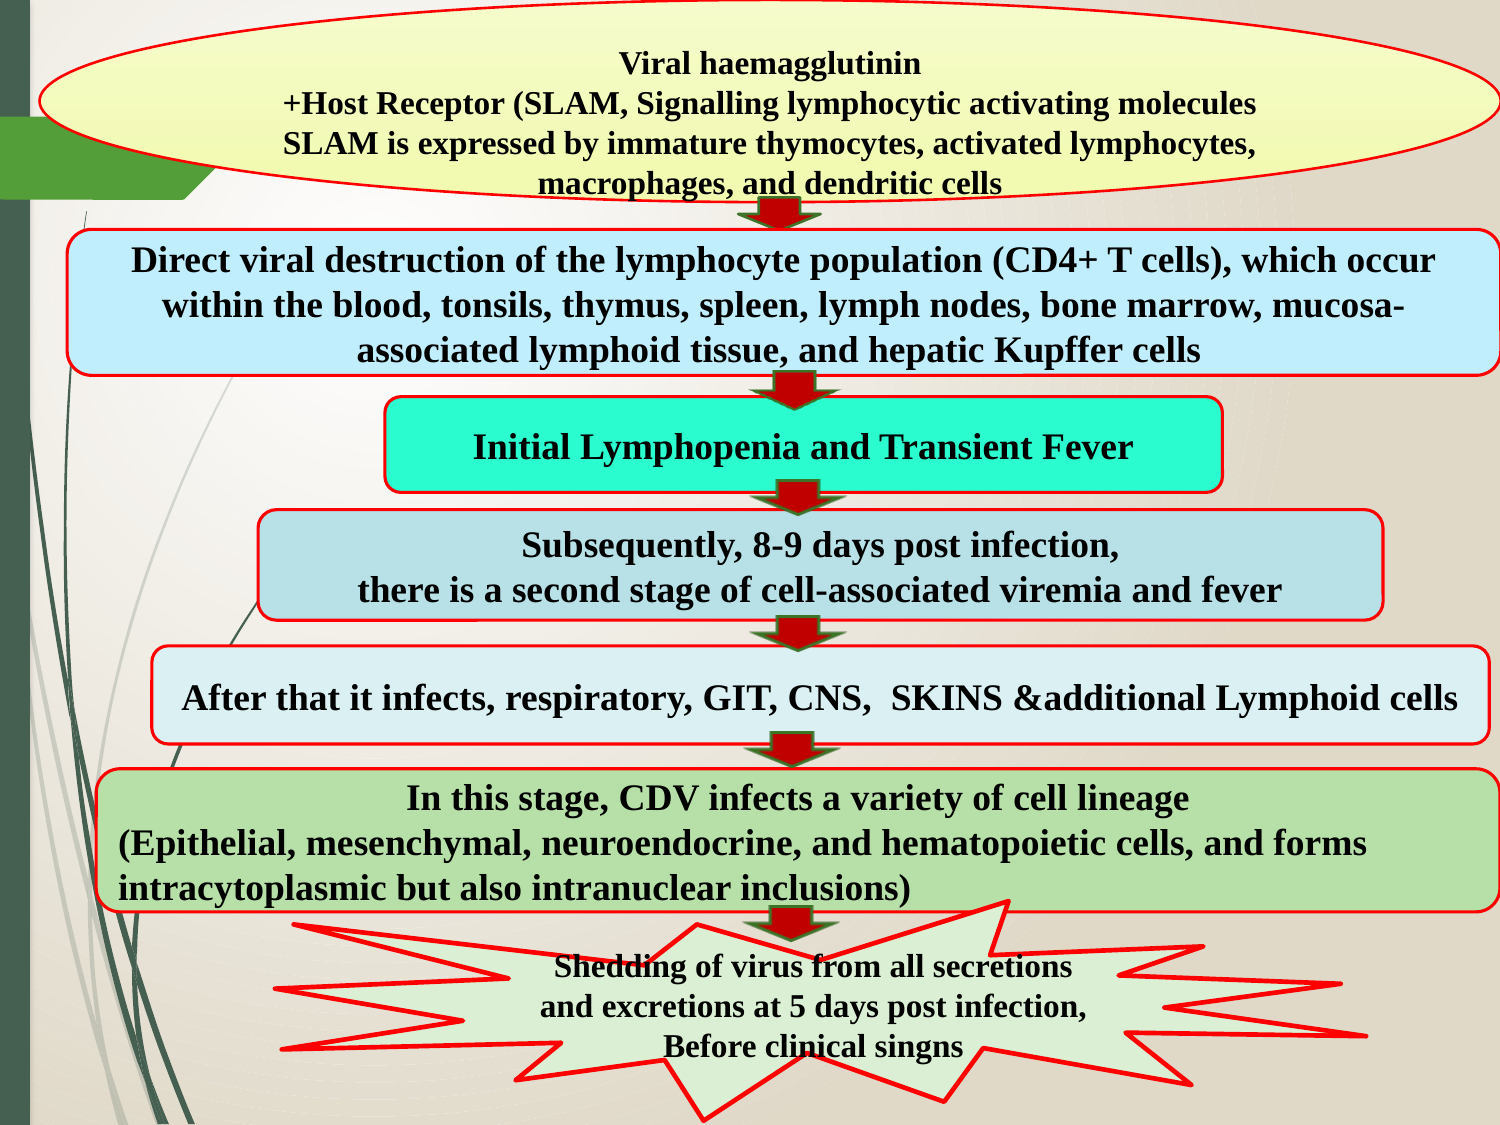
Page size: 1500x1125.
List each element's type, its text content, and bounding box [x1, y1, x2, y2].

text_box Shedding of virus from all secretions and excretions at 5 days post infection, Before clinical singns [273, 899, 1368, 1123]
picture [748, 370, 842, 411]
text_box After that it infects, respiratory, GIT, CNS, SKINS &additional Lymphoid cells [150, 644, 1491, 746]
picture [748, 479, 848, 517]
picture [742, 731, 842, 769]
picture [748, 615, 848, 653]
text_box In this stage, CDV infects a variety of cell lineage (Epithelial, mesenchymal, neuroendocrine, and hematopoietic cells, and forms intracytoplasmic but also intranuclear inclusions) [94, 767, 1500, 914]
text_box Viral haemagglutinin +Host Receptor (SLAM, Signalling lymphocytic activating molecules SLAM is expressed by immature thymocytes, activated lymphocytes, macrophages, and dendritic cells [38, 0, 1500, 204]
picture [740, 905, 841, 944]
text_box [736, 196, 822, 228]
text_box Subsequently, 8-9 days post infection, there is a second stage of cell-associated viremia and fever [256, 508, 1385, 622]
text_box Initial Lymphopenia and Transient Fever [383, 395, 1224, 494]
text_box Direct viral destruction of the lymphocyte population (CD4+ T cells), which occur within the blood, tonsils, thymus, spleen, lymph nodes, bone marrow, mucosa-associated lymphoid tissue, and hepatic Kupffer cells [65, 228, 1500, 377]
